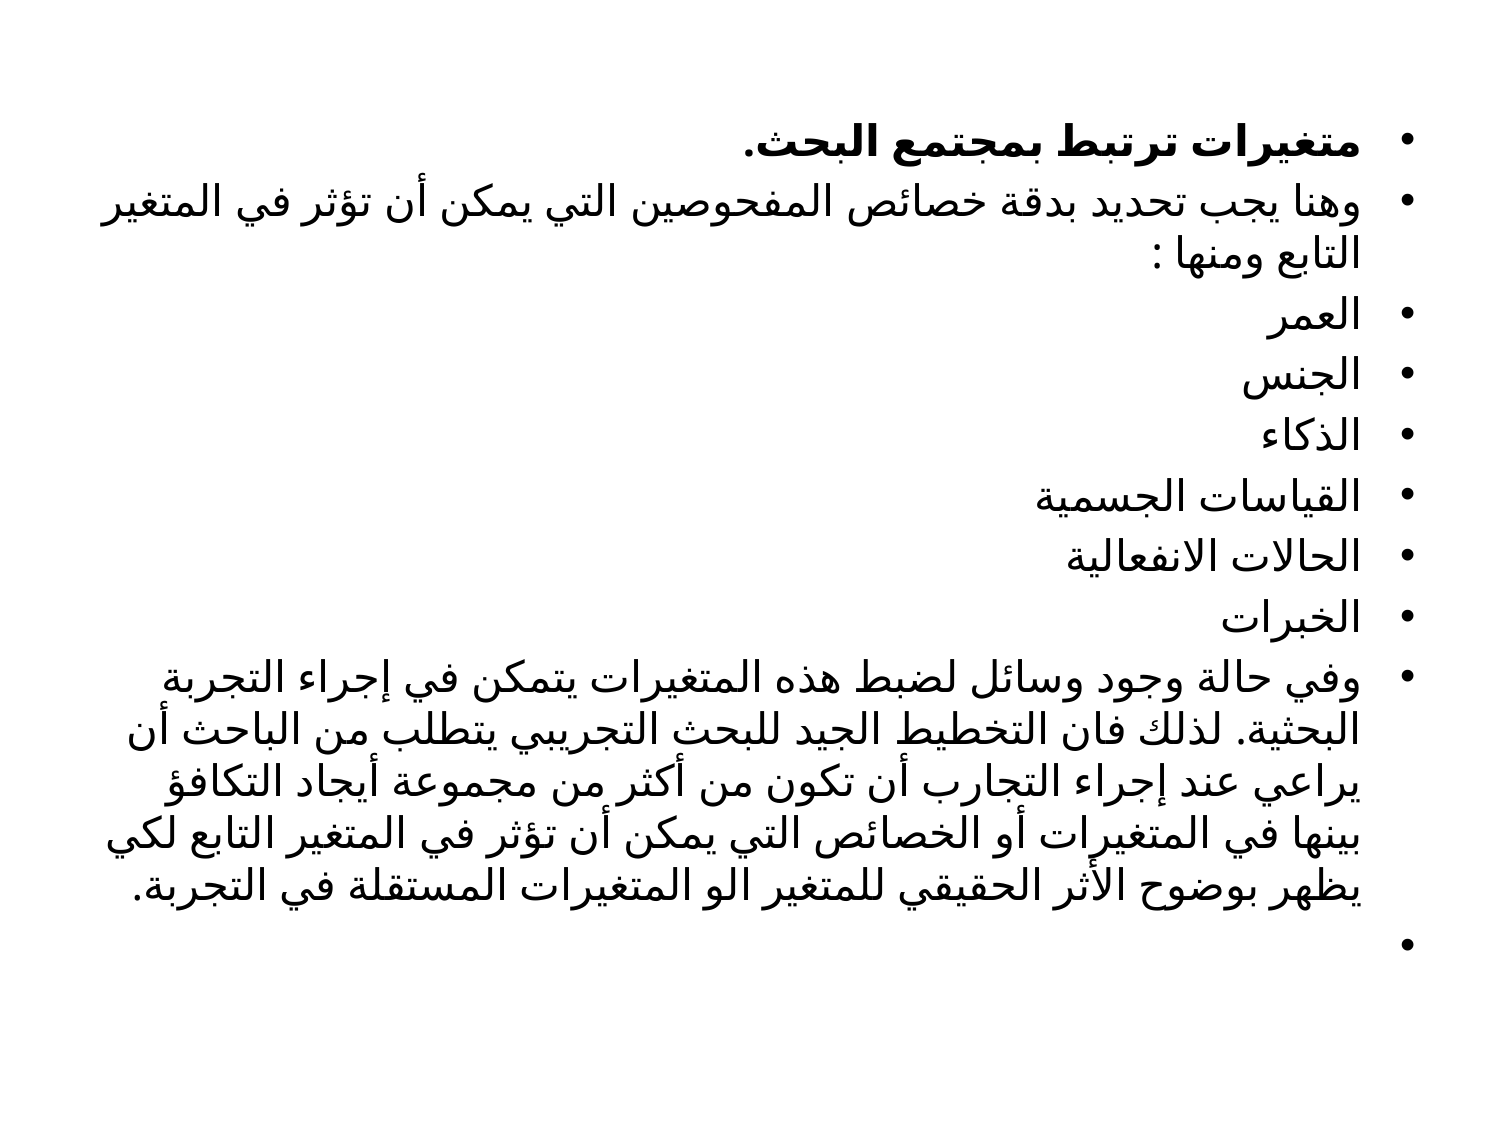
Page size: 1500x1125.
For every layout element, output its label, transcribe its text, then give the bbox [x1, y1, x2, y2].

list متغيرات ترتبط بمجتمع البحث. وهنا يجب تحديد بدقة خصائص المفحوصين التي يمكن أن تؤثر في المتغير التابع ومنها : العمر الجنس الذكاء القياسات الجسمية الحالات الانفعالية الخبرات وفي حالة وجود وسائل لضبط هذه المتغيرات يتمكن في إجراء التجربة البحثية. لذلك فان التخطيط الجيد للبحث التجريبي يتطلب من الباحث أن يراعي عند إجراء التجارب أن تكون من أكثر من مجموعة أيجاد التكافؤ بينها في المتغيرات أو الخصائص التي يمكن أن تؤثر في المتغير التابع لكي يظهر بوضوح الأثر الحقيقي للمتغير الو المتغيرات المستقلة في التجربة. [75, 105, 1425, 1005]
